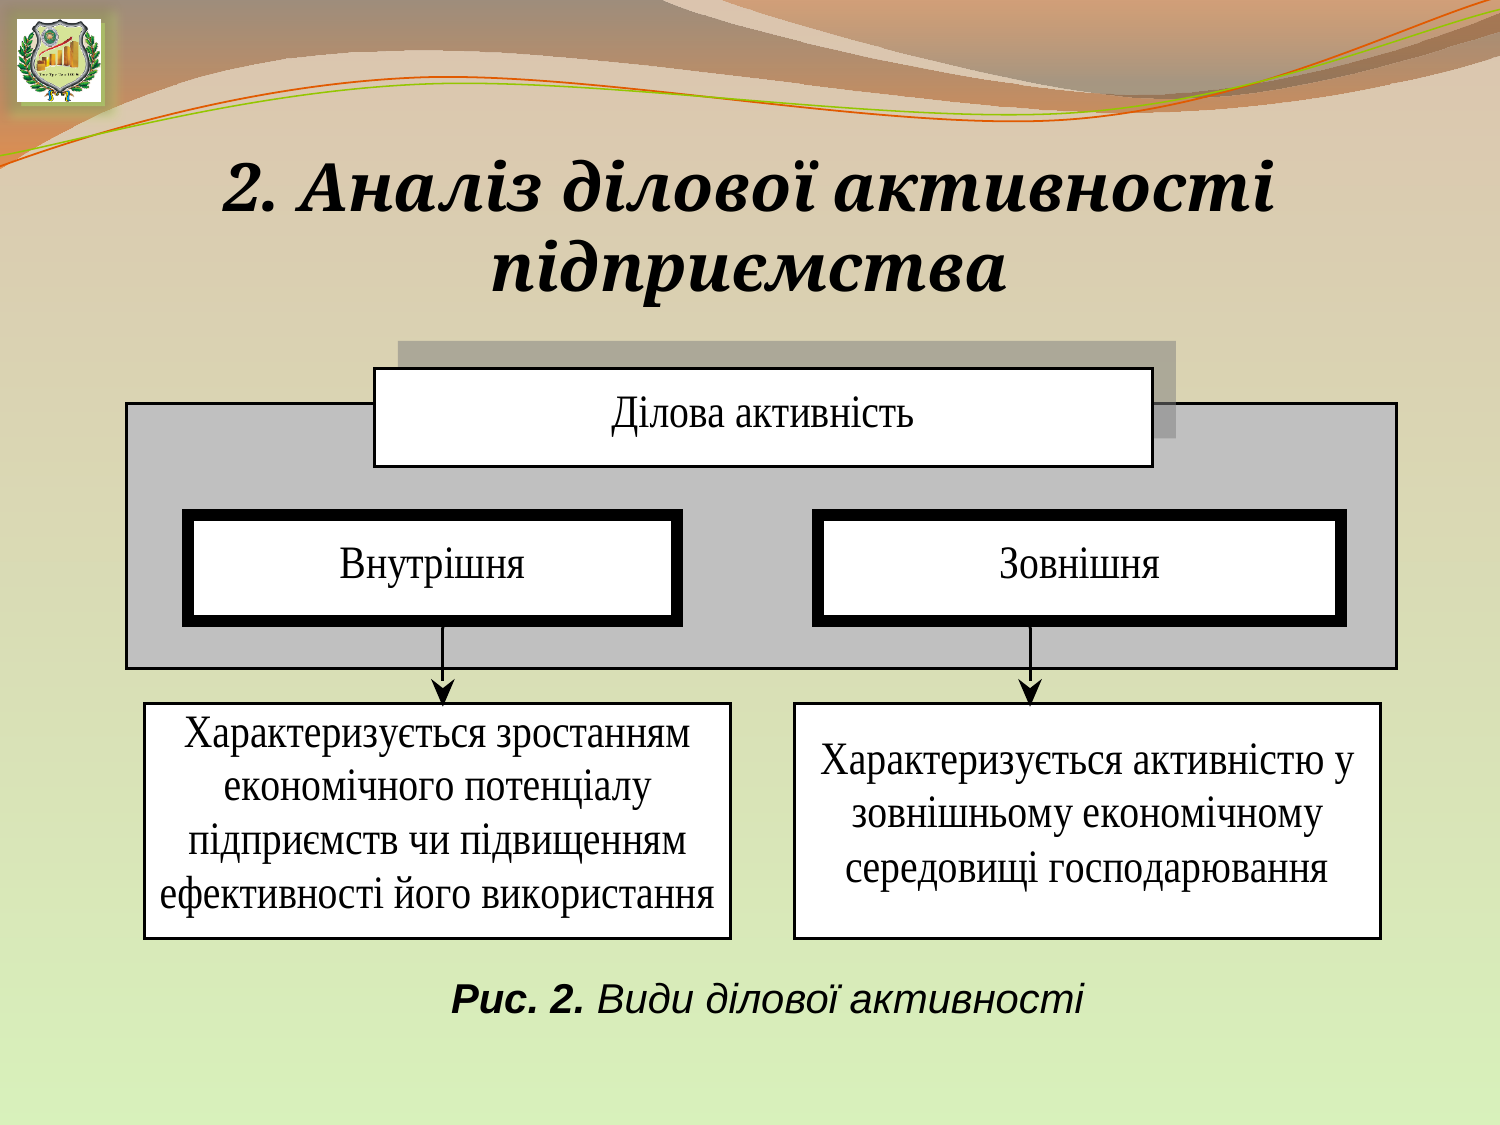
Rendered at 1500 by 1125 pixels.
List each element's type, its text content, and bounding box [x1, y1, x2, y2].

text_box Рис. 2. Види ділової активності [436, 964, 1100, 1030]
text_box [123, 337, 1400, 941]
text_box [0, 0, 1500, 75]
picture [17, 18, 101, 102]
text_box 2. Аналіз ділової активності підприємства [165, 137, 1335, 313]
